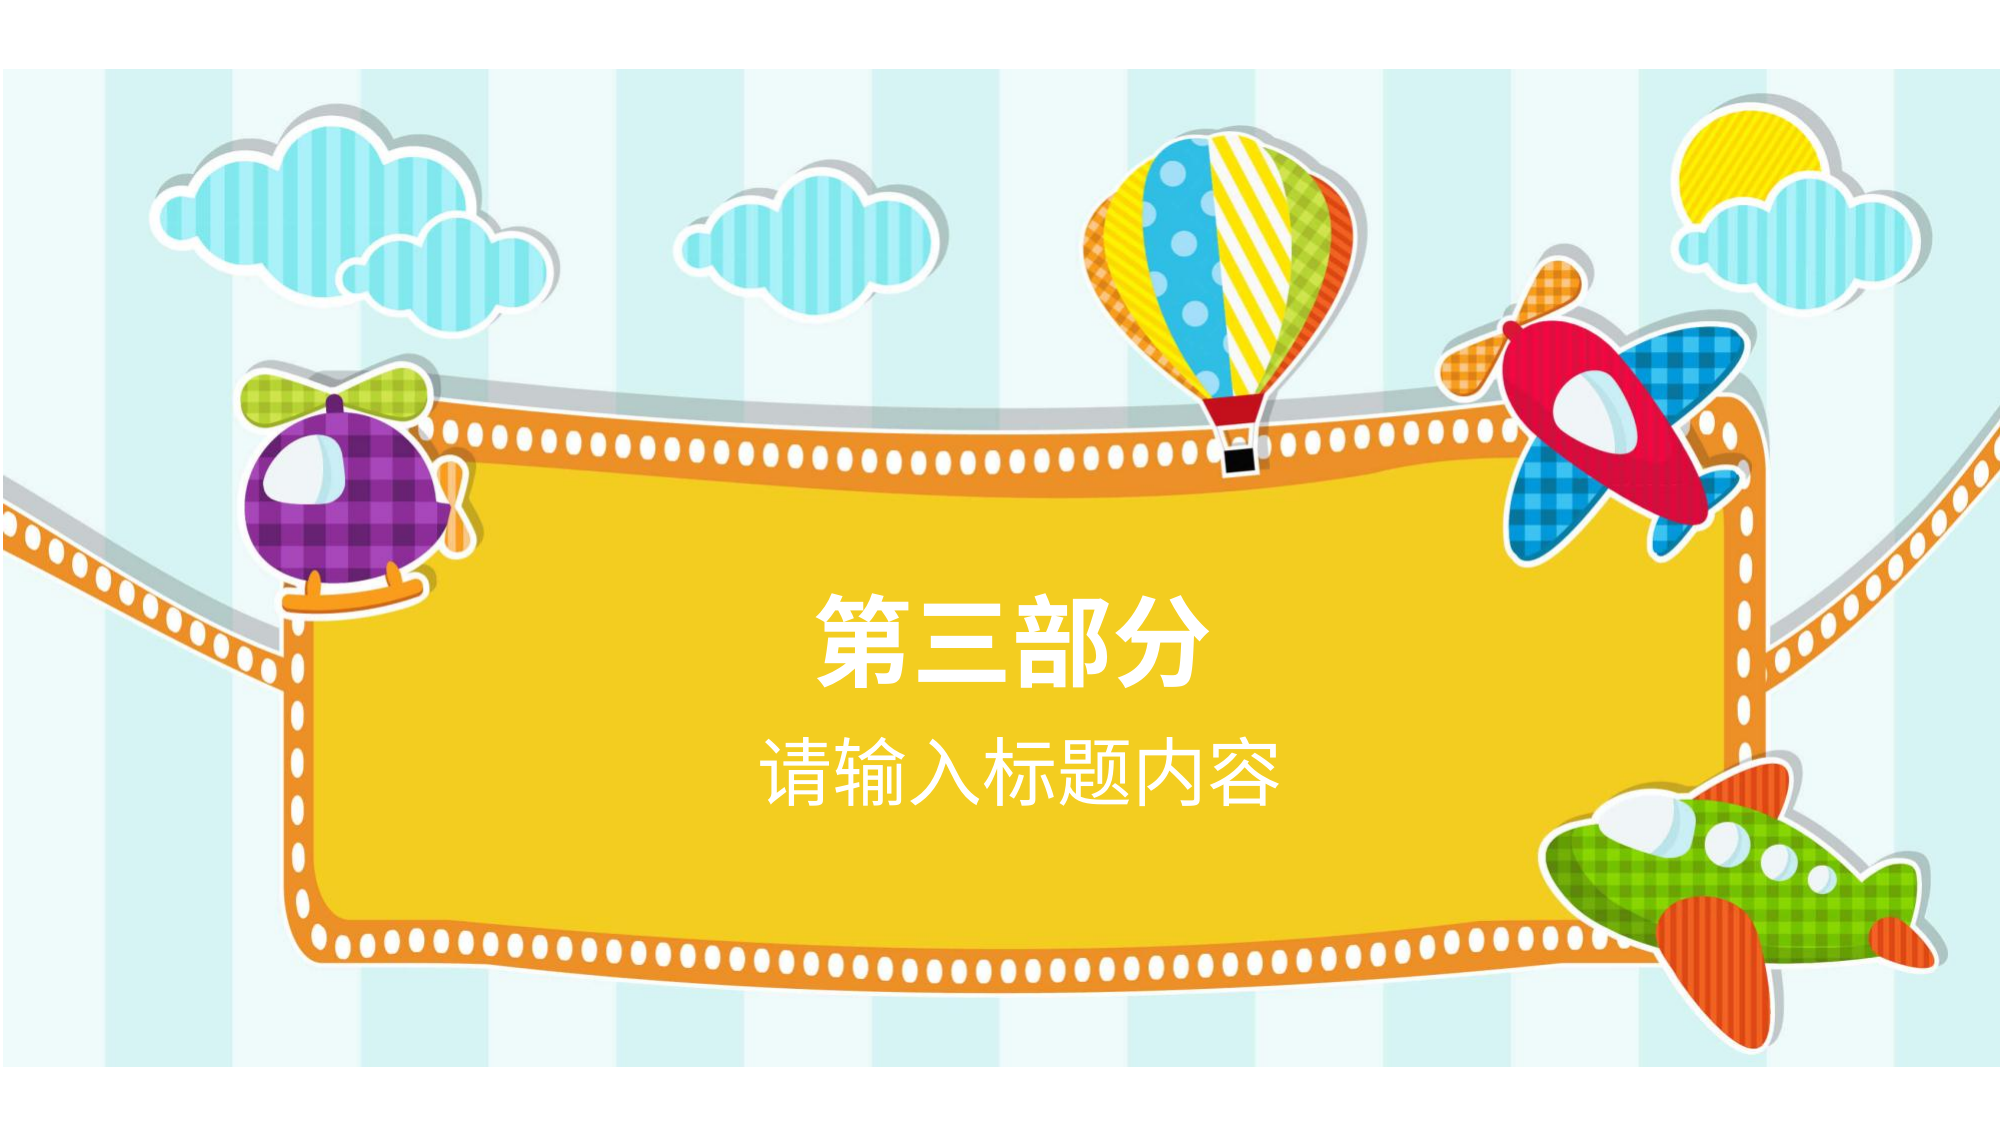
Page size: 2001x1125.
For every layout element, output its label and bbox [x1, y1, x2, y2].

picture [0, 69, 2000, 1067]
